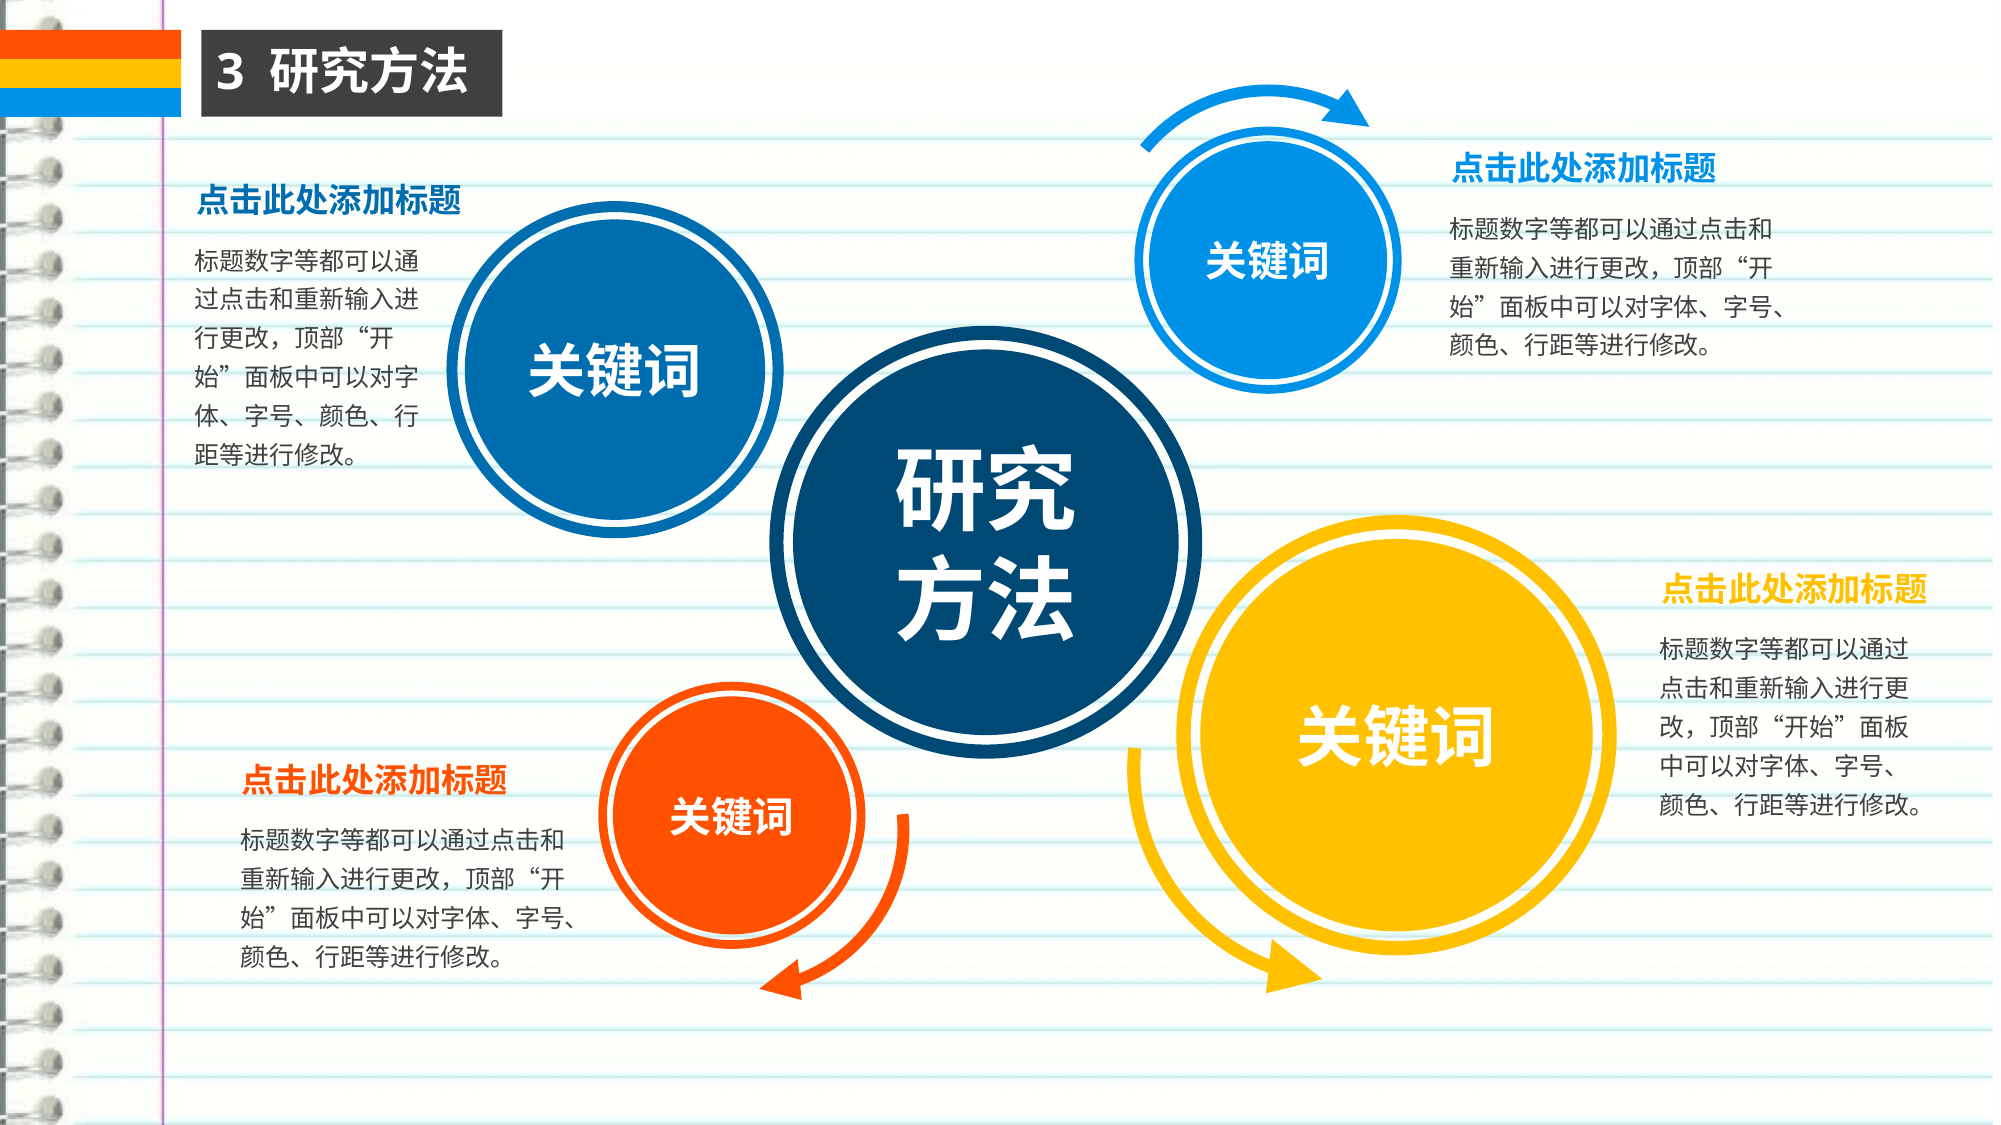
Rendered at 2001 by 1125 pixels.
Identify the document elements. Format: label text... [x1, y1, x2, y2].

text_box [769, 325, 1203, 759]
text_box [1126, 759, 1176, 909]
list 3 研究方法 [200, 29, 503, 118]
text_box [1156, 83, 1371, 126]
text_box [1434, 127, 1793, 370]
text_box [598, 681, 866, 949]
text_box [1645, 548, 1945, 830]
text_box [179, 159, 480, 481]
text_box [866, 812, 911, 944]
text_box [1134, 126, 1402, 394]
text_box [225, 739, 584, 982]
picture [0, 0, 2001, 1125]
text_box [1231, 956, 1325, 995]
text_box [756, 949, 861, 1002]
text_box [1176, 514, 1617, 956]
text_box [446, 201, 784, 539]
